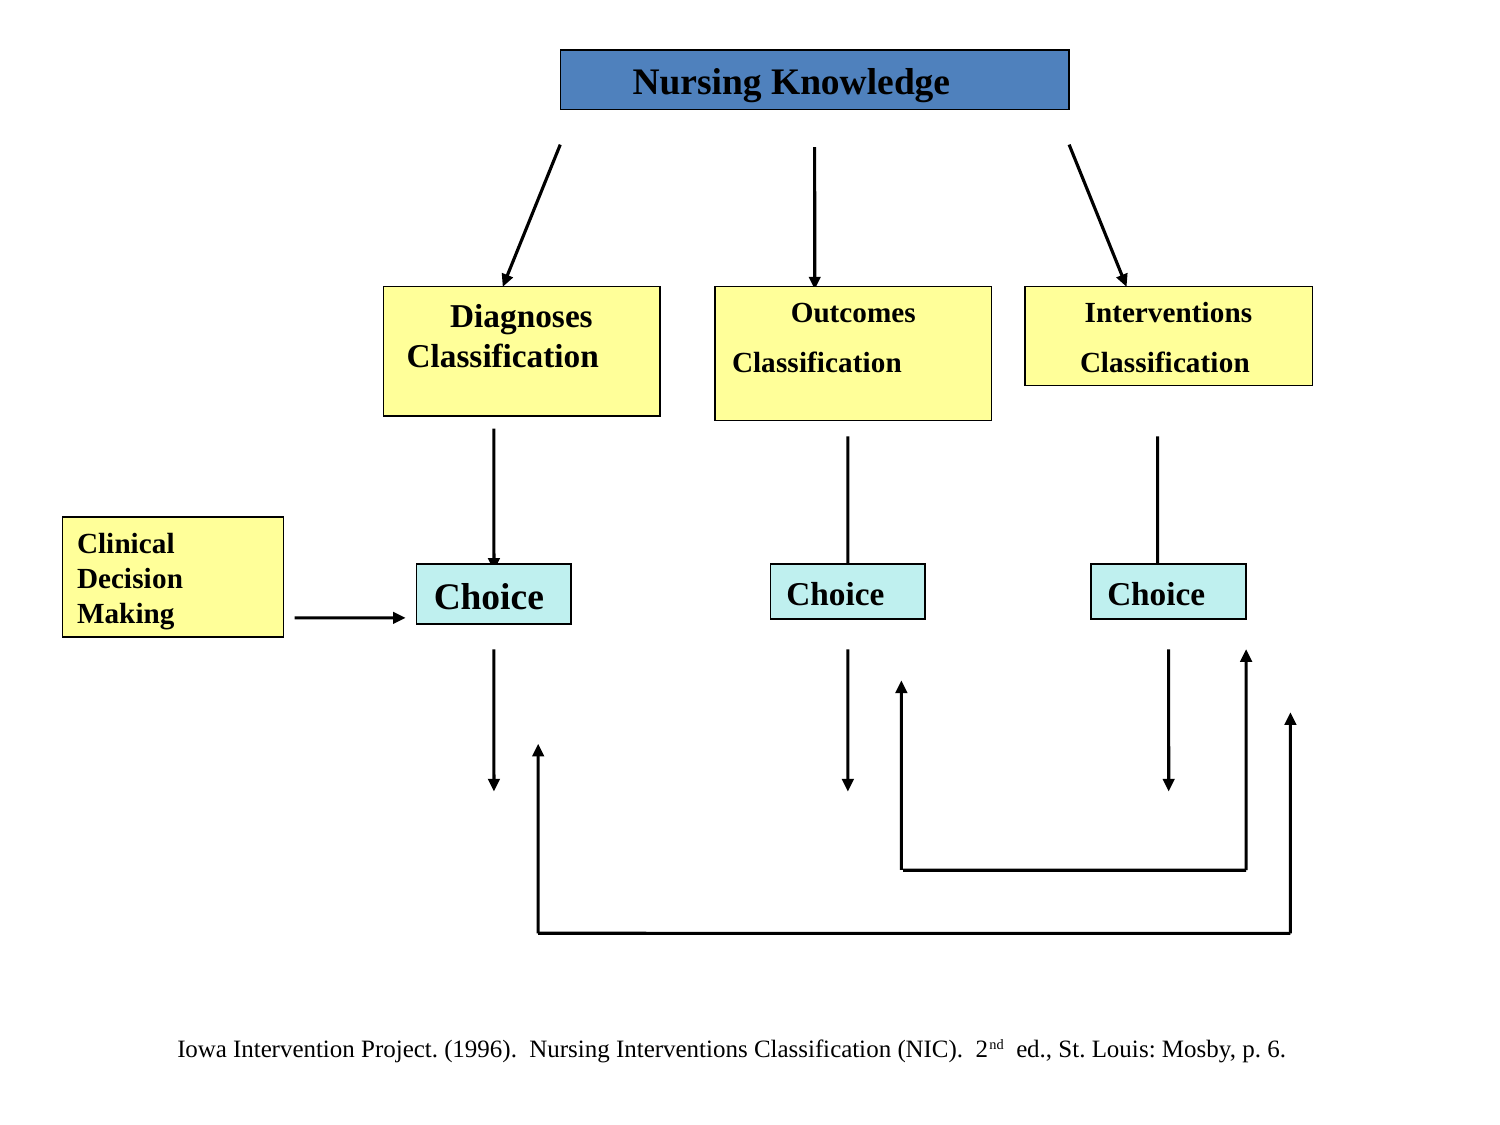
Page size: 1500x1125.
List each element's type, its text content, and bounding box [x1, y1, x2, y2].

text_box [62, 49, 1313, 934]
list Iowa Intervention Project. (1996). Nursing Interventions Classification (NIC). 2nd ed., St. Louis: Mosby, p. 6. [162, 1025, 1425, 1075]
